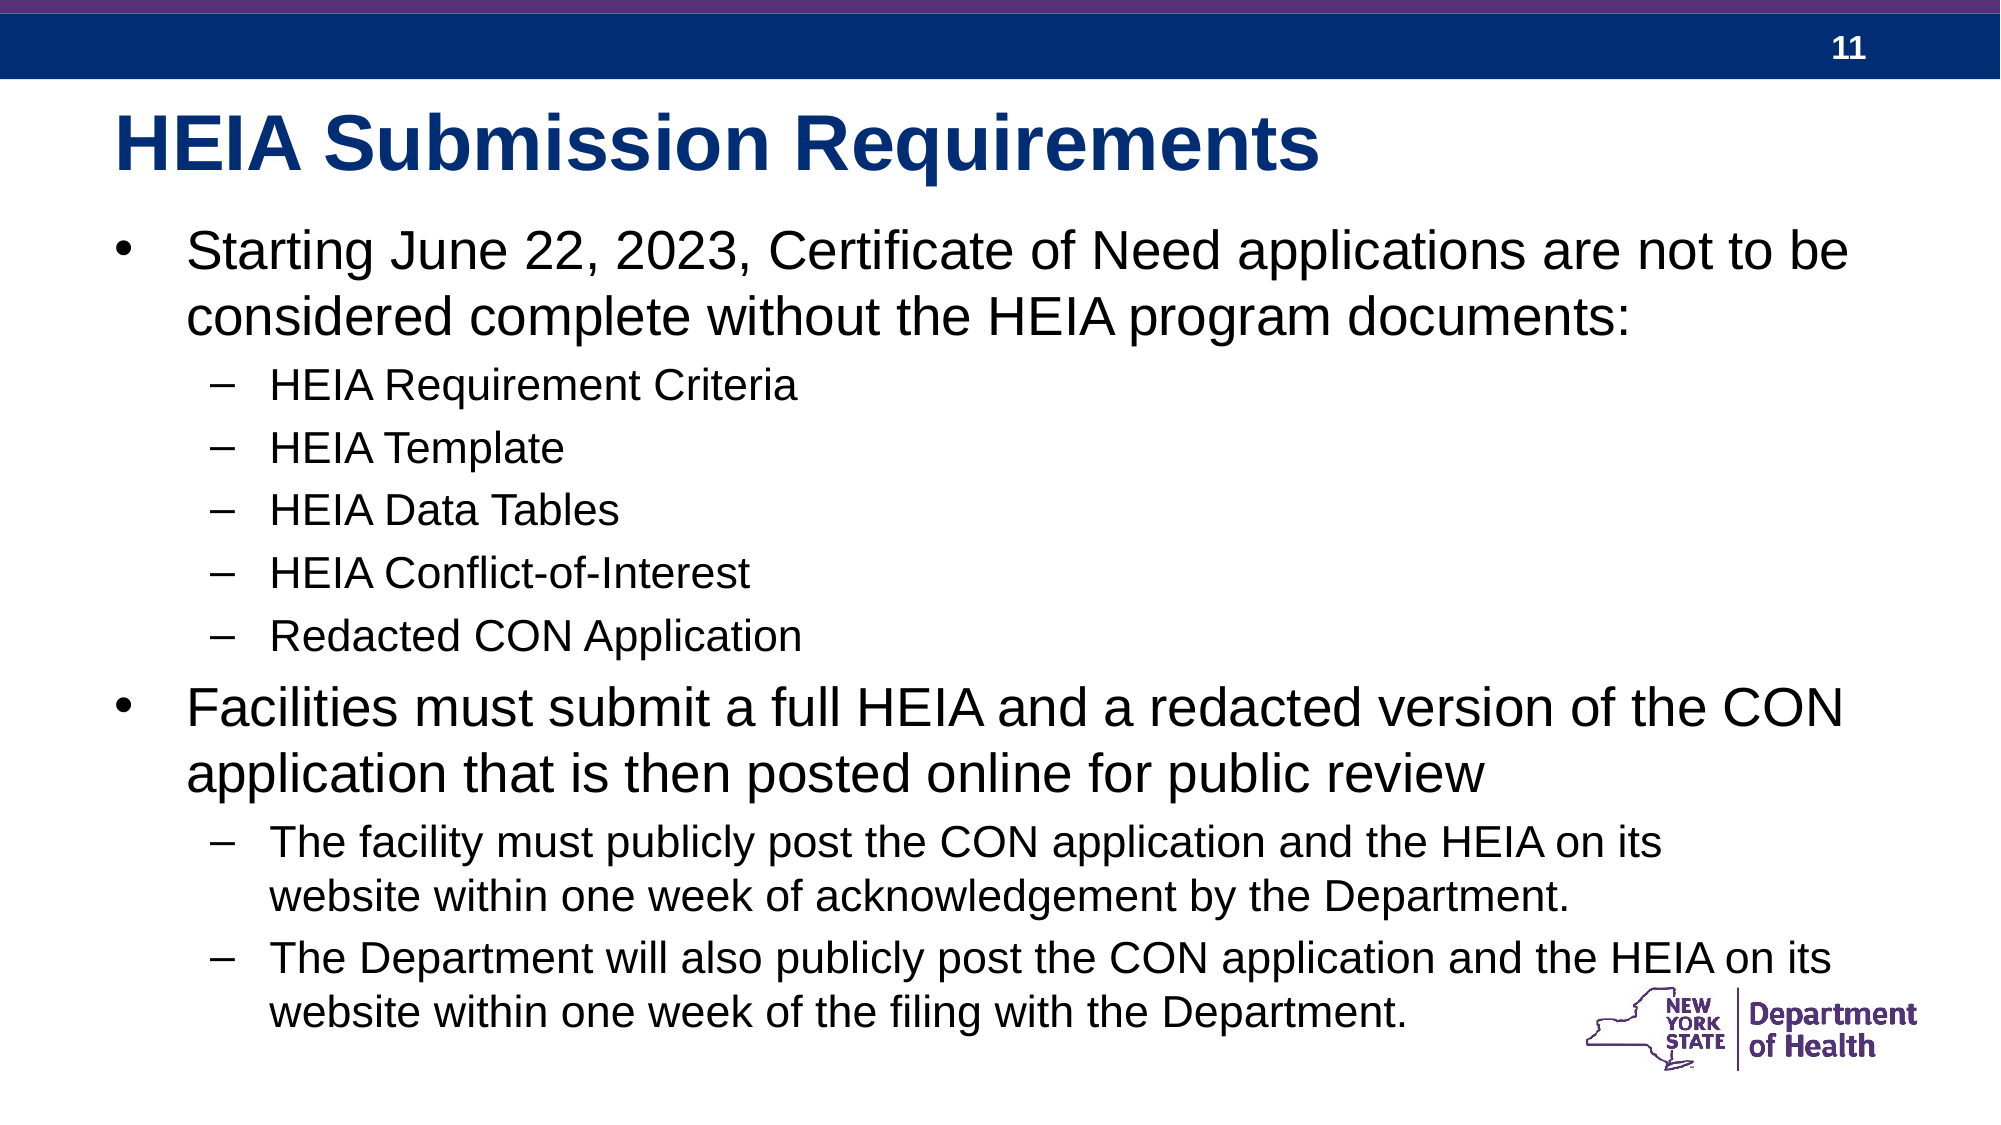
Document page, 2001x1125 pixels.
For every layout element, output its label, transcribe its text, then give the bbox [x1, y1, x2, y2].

picture [1586, 987, 1917, 1071]
title HEIA Submission Requirements [99, 45, 1900, 206]
list Starting June 22, 2023, Certificate of Need applications are not to be considered complete without the HEIA program documents: HEIA Requirement Criteria HEIA Template HEIA Data Tables HEIA Conflict-of-Interest Redacted CON Application Facilities must submit a full HEIA and a redacted version of the CON application that is then posted online for public review The facility must publicly post the CON application and the HEIA on its website within one week of acknowledgement by the Department. The Department will also publicly post the CON application and the HEIA on its website within one week of the filing with the Department. [99, 206, 1900, 1056]
